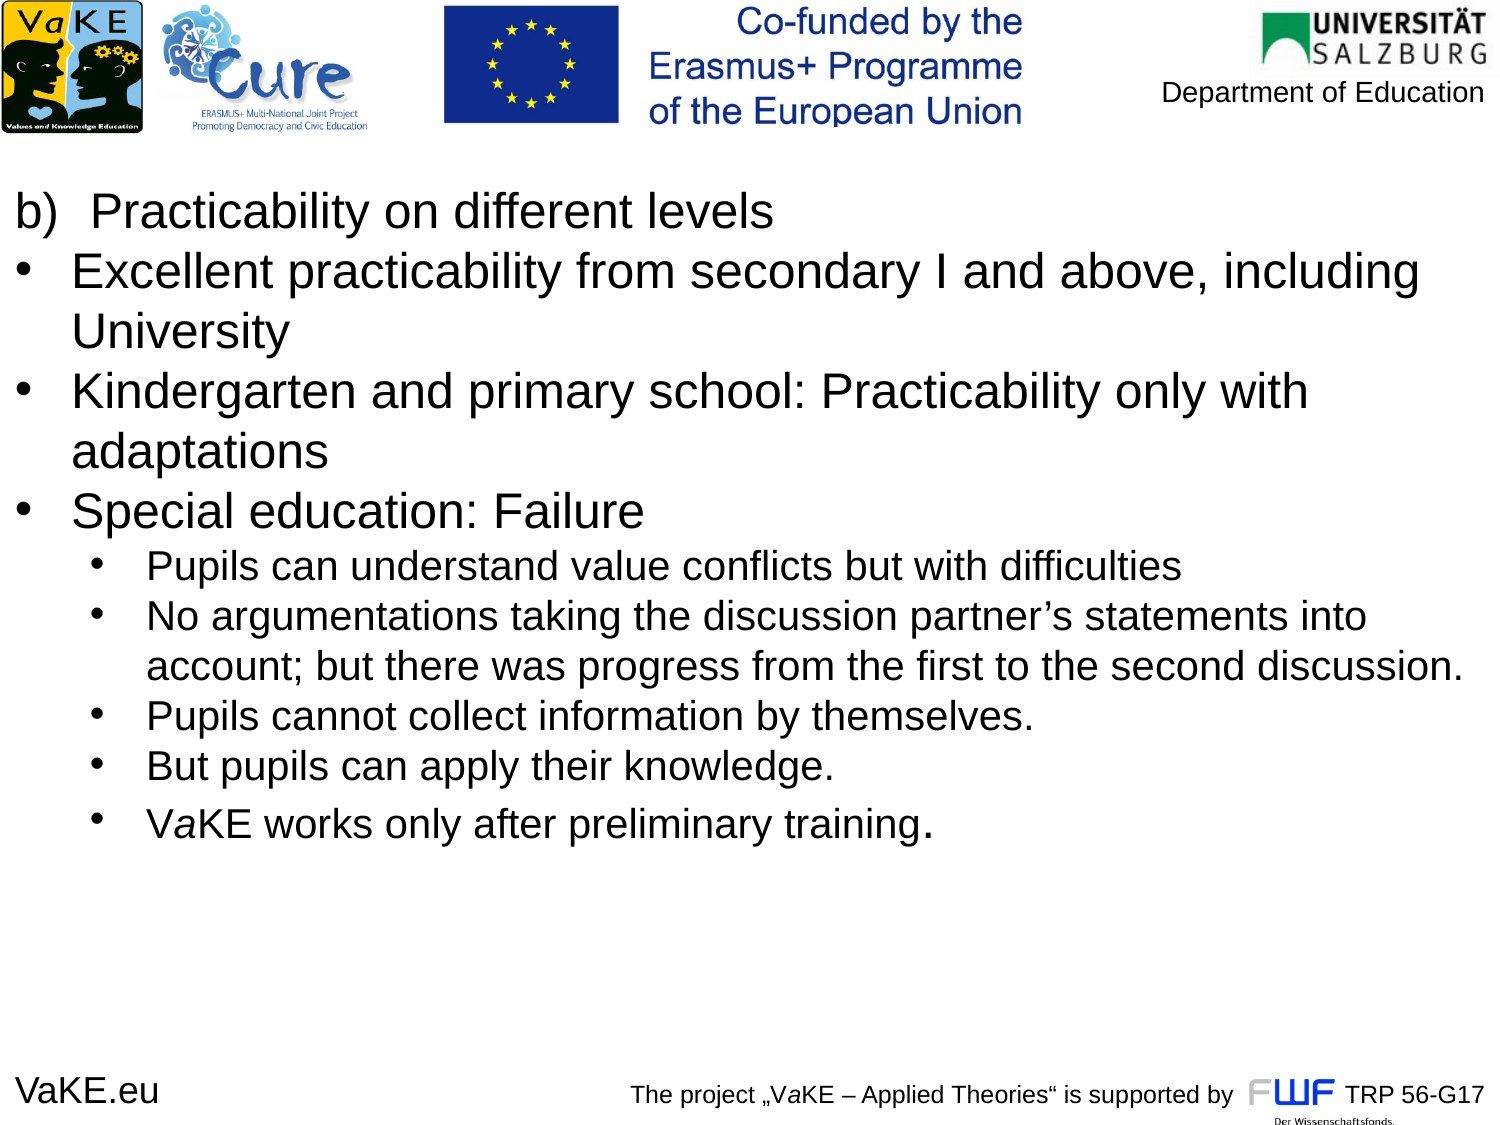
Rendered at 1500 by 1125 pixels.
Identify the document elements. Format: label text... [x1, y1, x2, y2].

picture [1249, 1079, 1394, 1125]
picture [0, 0, 145, 135]
text_box Practicability on different levels Excellent practicability from secondary I and above, including University Kindergarten and primary school: Practicability only with adaptations Special education: Failure Pupils can understand value conflicts but with difficulties No argumentations taking the discussion partner’s statements into account; but there was progress from the first to the second discussion. Pupils cannot collect information by themselves. But pupils can apply their knowledge. VaKE works only after preliminary training. [0, 171, 1500, 916]
picture [1249, 0, 1500, 78]
